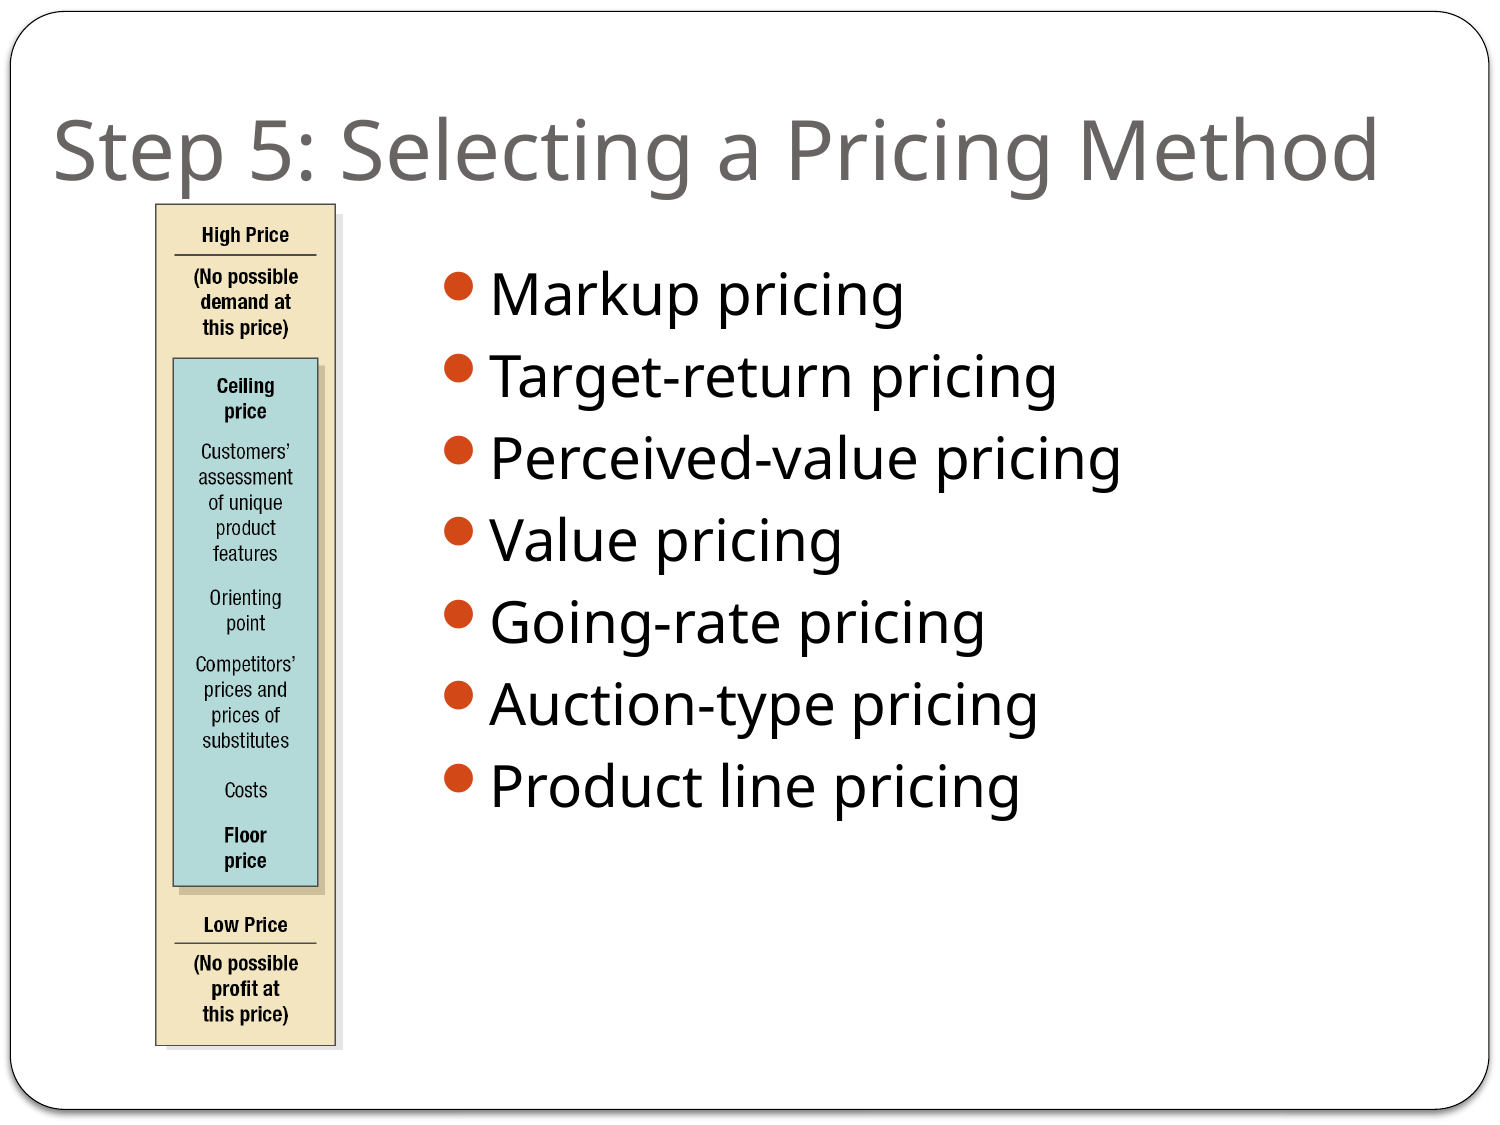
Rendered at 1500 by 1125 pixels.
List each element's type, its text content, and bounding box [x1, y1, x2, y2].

list Markup pricing Target-return pricing Perceived-value pricing Value pricing Going-rate pricing Auction-type pricing Product line pricing [424, 249, 1301, 1063]
title Step 5: Selecting a Pricing Method [37, 24, 1426, 213]
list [149, 199, 344, 1051]
